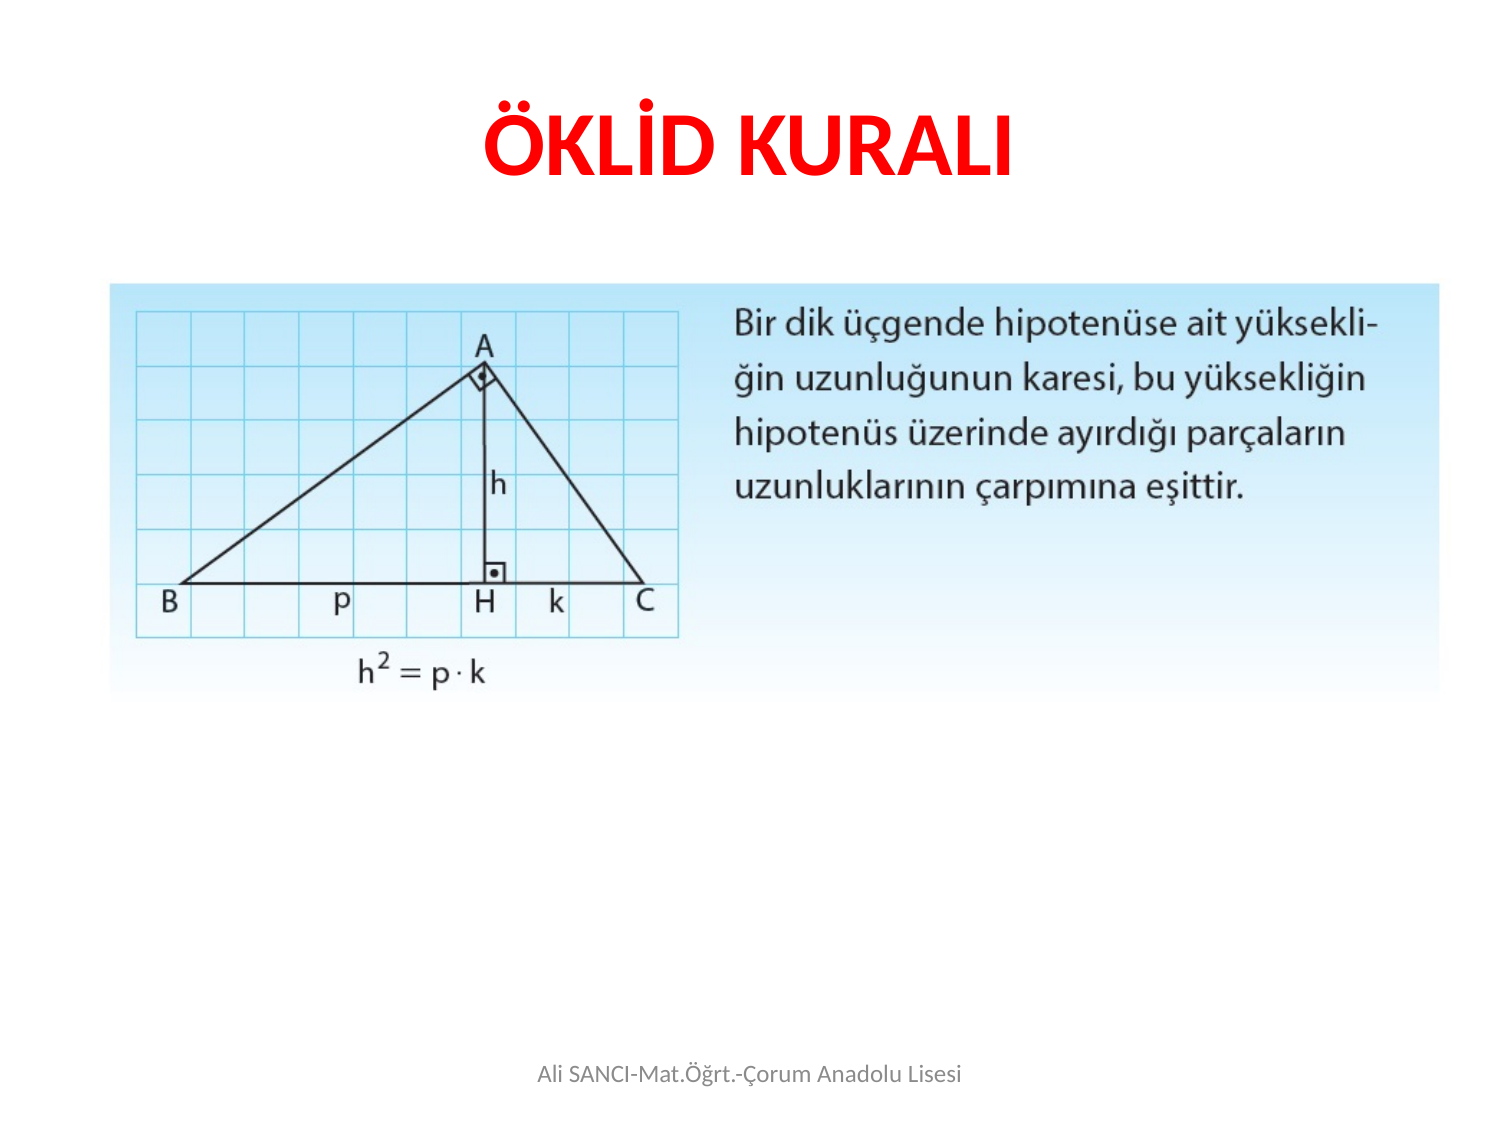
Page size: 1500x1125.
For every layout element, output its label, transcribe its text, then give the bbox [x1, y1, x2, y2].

footer Ali SANCI-Mat.Öğrt.-Çorum Anadolu Lisesi [512, 1042, 988, 1103]
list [100, 278, 1451, 702]
title ÖKLİD KURALI [75, 45, 1425, 233]
